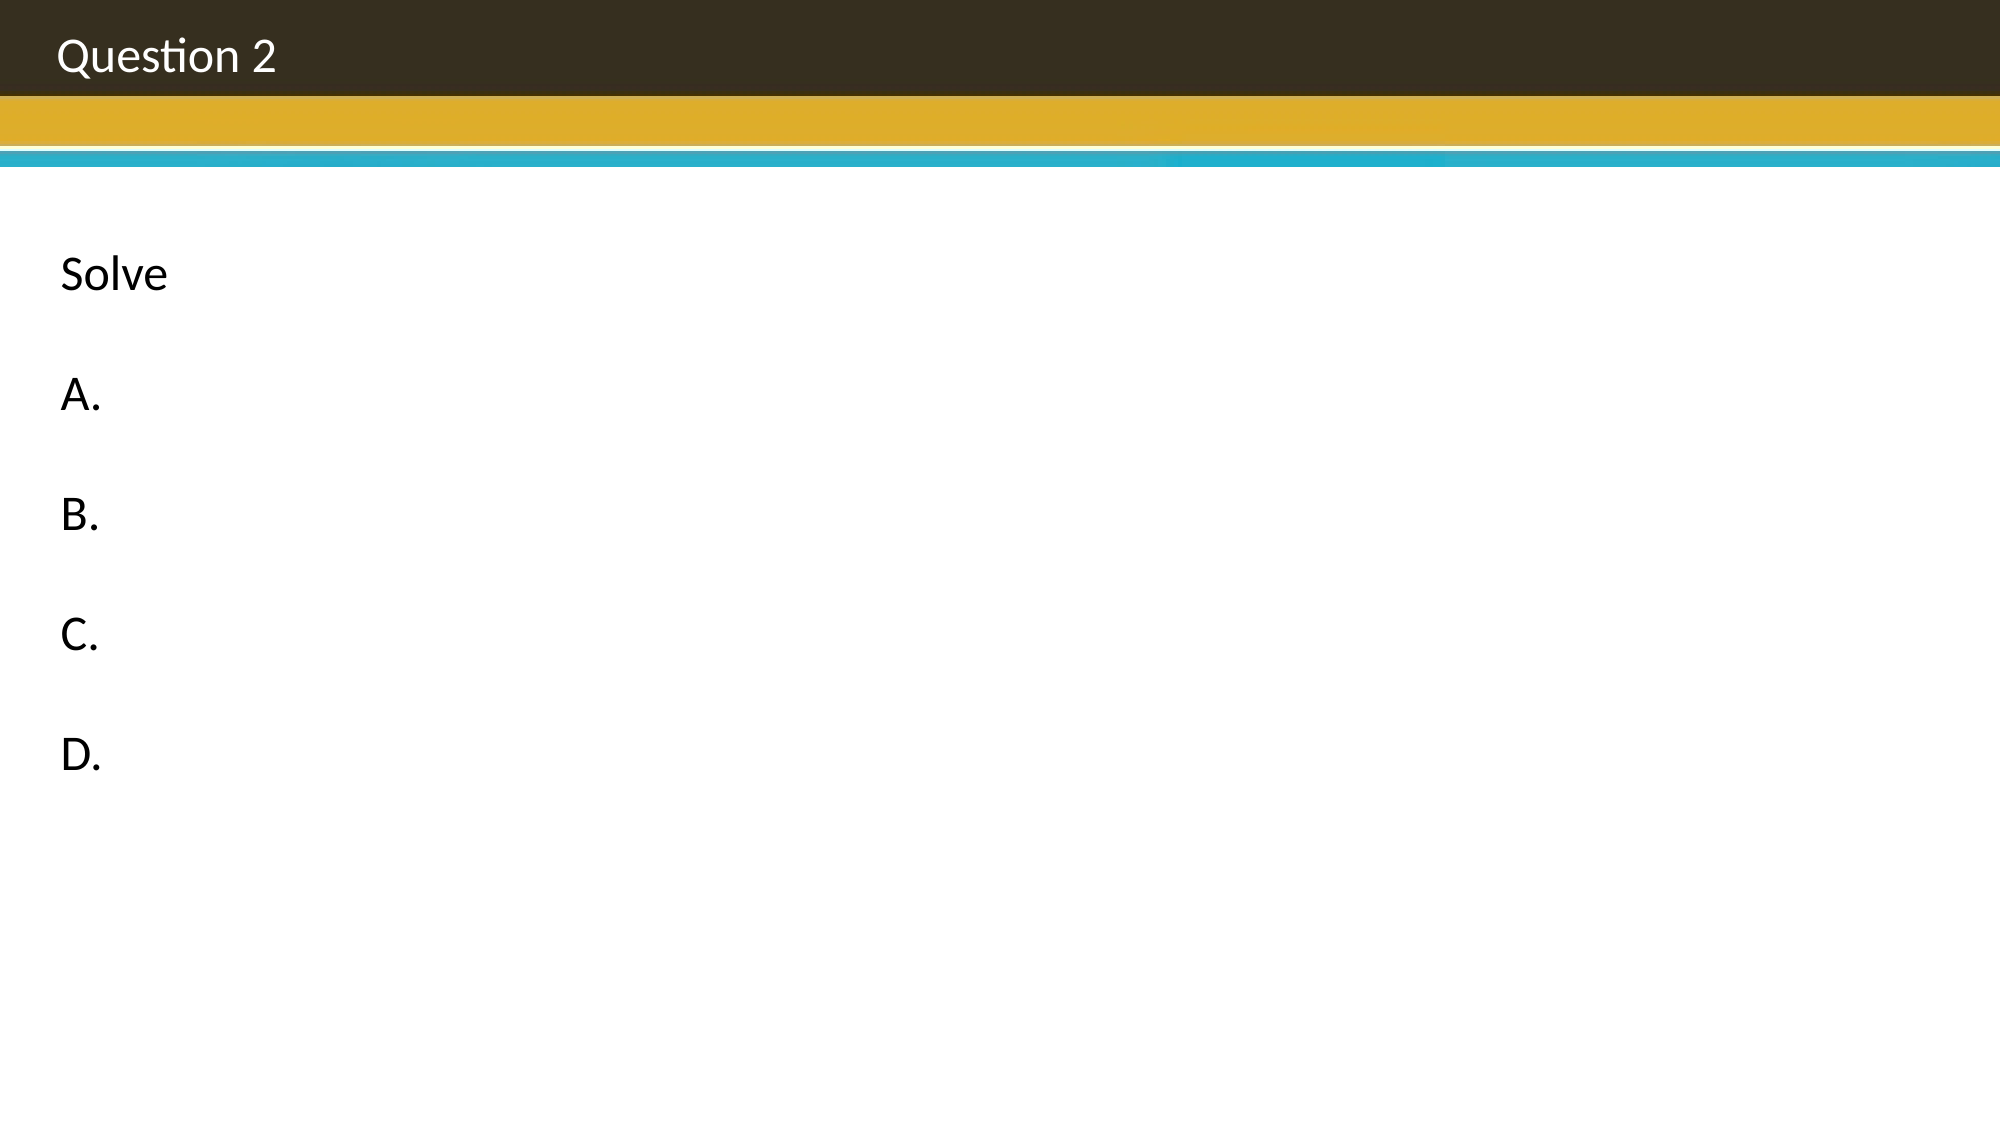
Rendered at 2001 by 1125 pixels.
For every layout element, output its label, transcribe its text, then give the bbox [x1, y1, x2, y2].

picture [0, 0, 2000, 167]
text_box Question 2 [41, 14, 293, 90]
